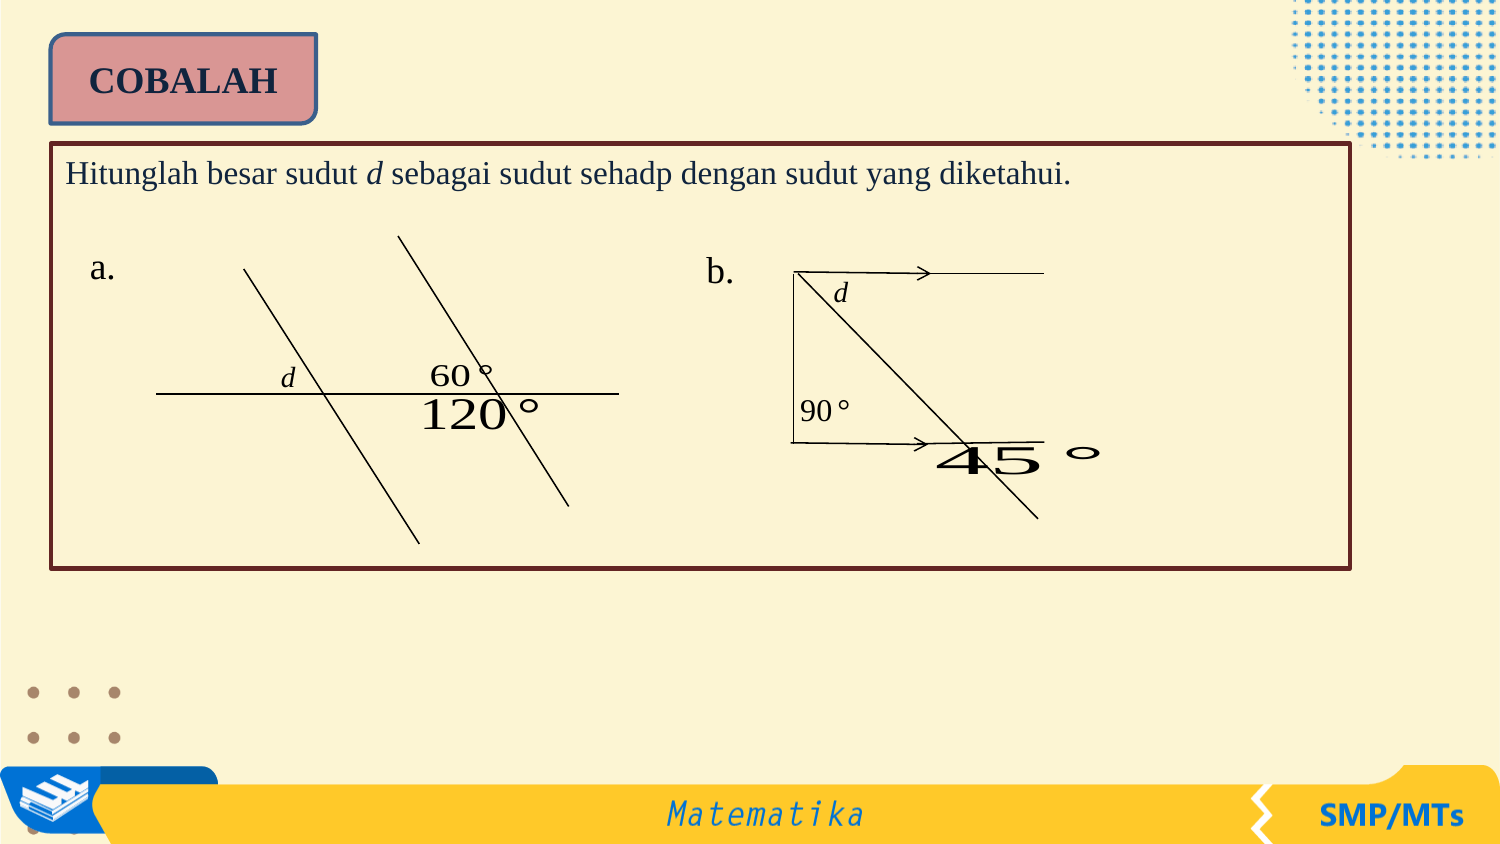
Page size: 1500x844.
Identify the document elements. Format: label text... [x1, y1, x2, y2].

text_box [74, 234, 1104, 545]
text_box COBALAH [48, 32, 319, 126]
picture [0, 0, 1500, 844]
text_box Hitunglah besar sudut d sebagai sudut sehadp dengan sudut yang diketahui. [49, 141, 1352, 571]
